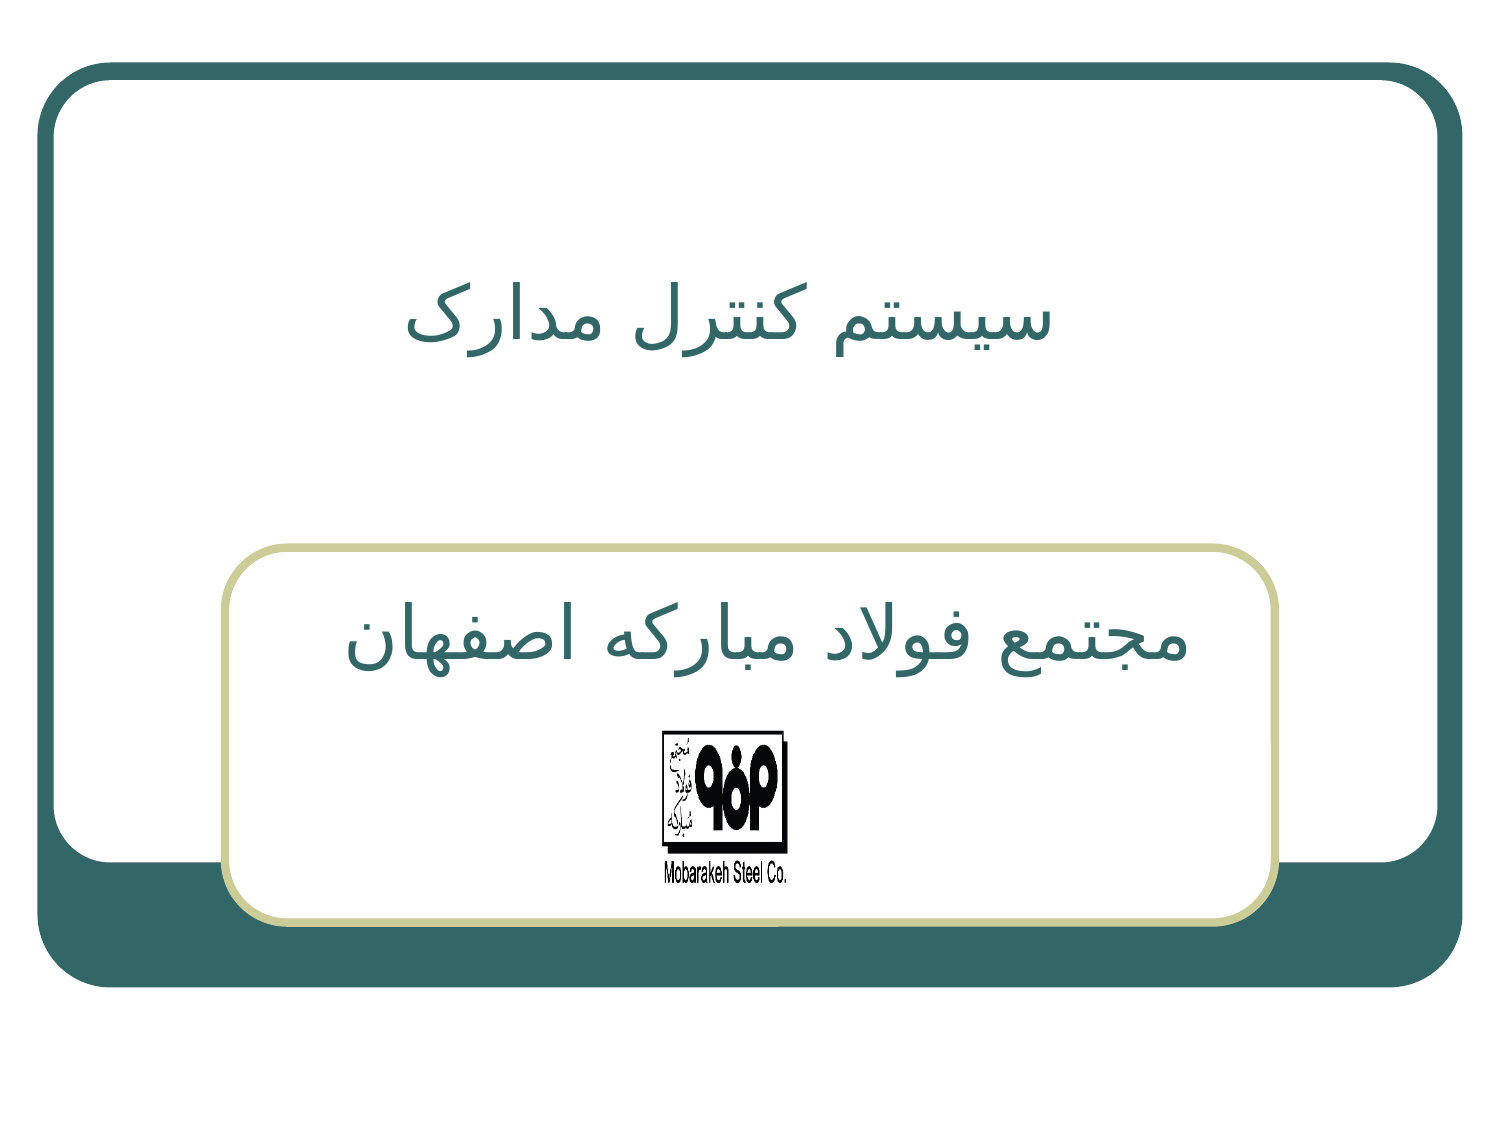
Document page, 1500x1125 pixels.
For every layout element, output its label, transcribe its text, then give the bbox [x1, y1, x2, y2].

picture [661, 725, 788, 892]
title سیستم کنترل مدارک [112, 176, 1348, 442]
subtitle مجتمع فولاد مبارکه اصفهان [137, 562, 1400, 900]
